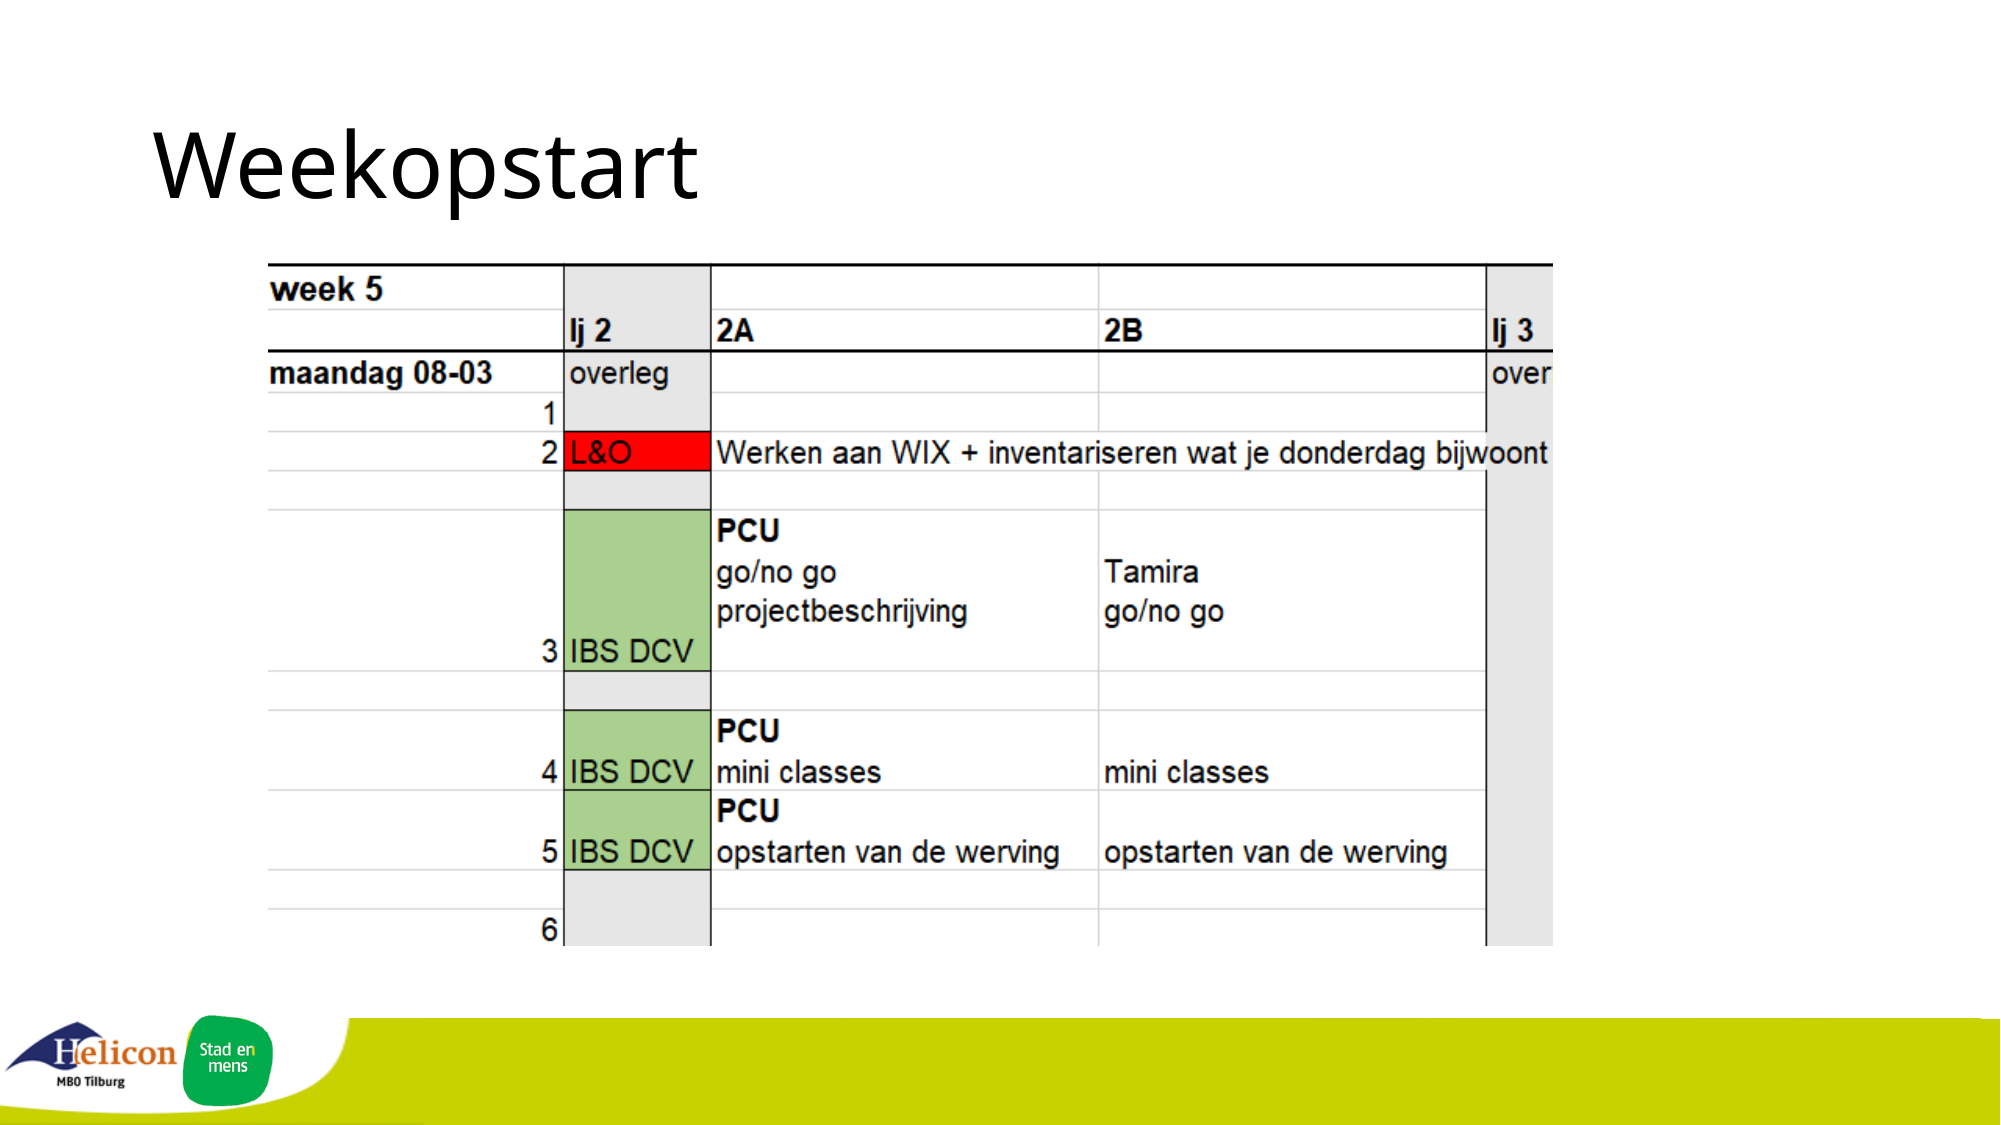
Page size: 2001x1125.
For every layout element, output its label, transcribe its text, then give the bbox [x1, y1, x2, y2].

picture [0, 1013, 424, 1125]
picture [268, 262, 1553, 946]
title Weekopstart [137, 59, 1863, 278]
